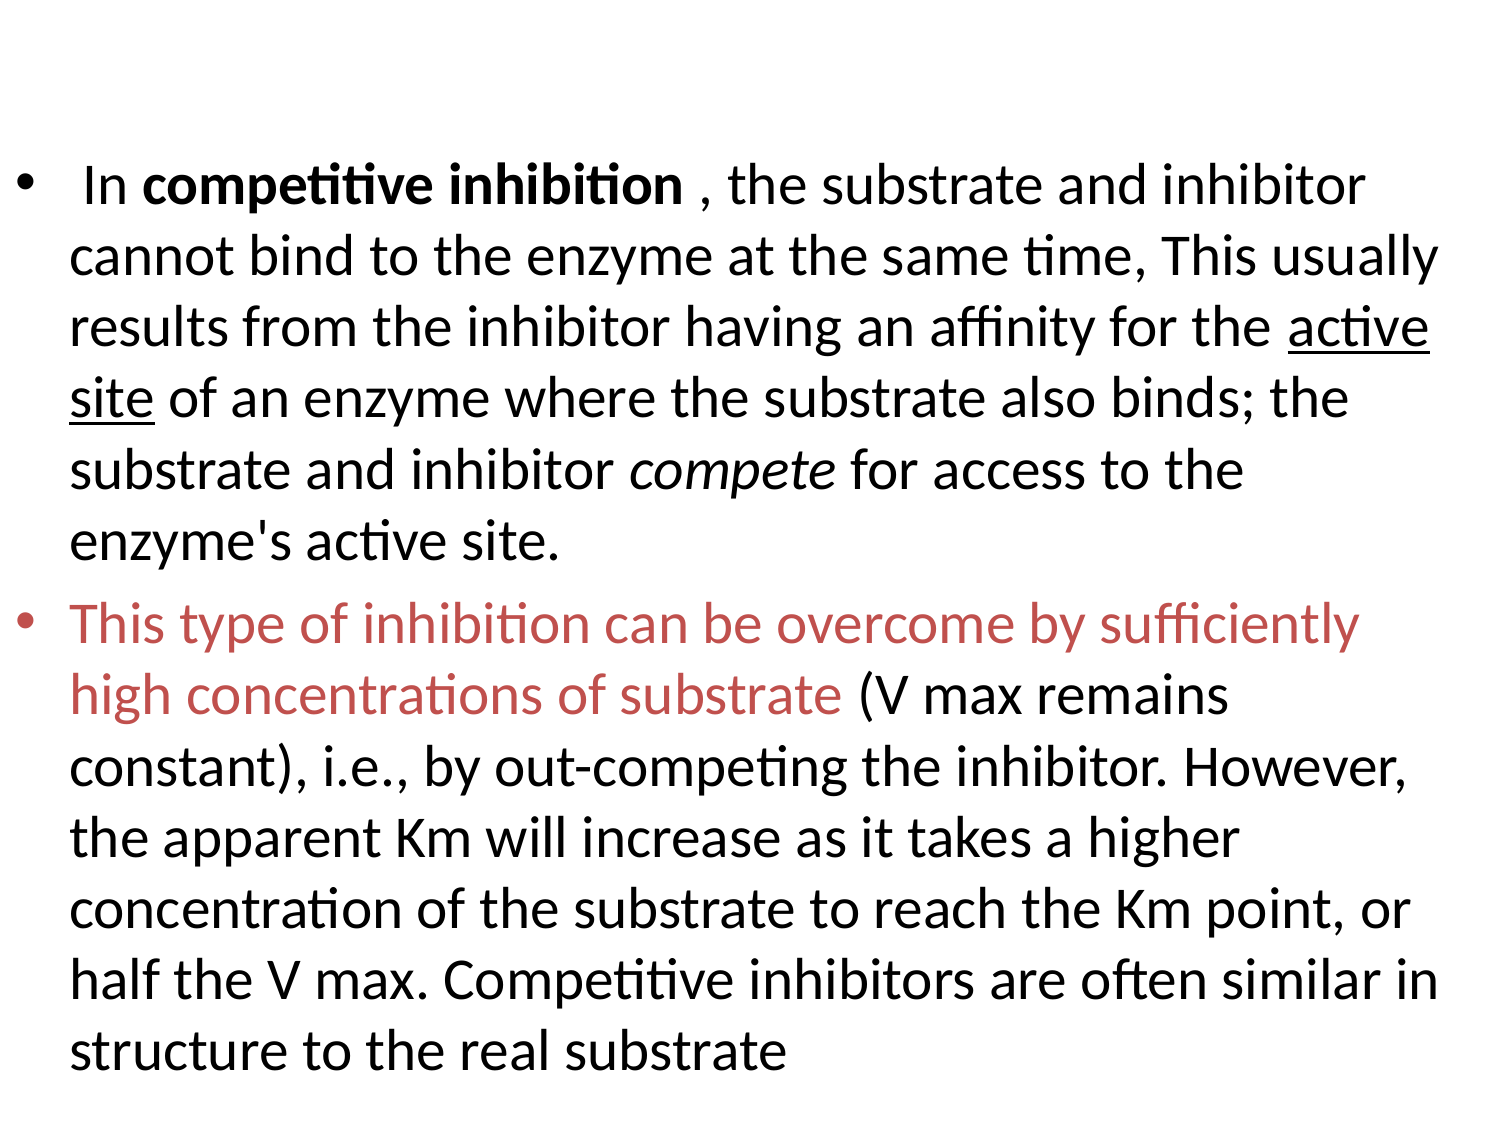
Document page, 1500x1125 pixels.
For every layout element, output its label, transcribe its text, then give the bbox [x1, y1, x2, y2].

list In competitive inhibition , the substrate and inhibitor cannot bind to the enzyme at the same time, This usually results from the inhibitor having an affinity for the active site of an enzyme where the substrate also binds; the substrate and inhibitor compete for access to the enzyme's active site. This type of inhibition can be overcome by sufficiently high concentrations of substrate (V max remains constant), i.e., by out-competing the inhibitor. However, the apparent Km will increase as it takes a higher concentration of the substrate to reach the Km point, or half the V max. Competitive inhibitors are often similar in structure to the real substrate [0, 137, 1488, 1100]
